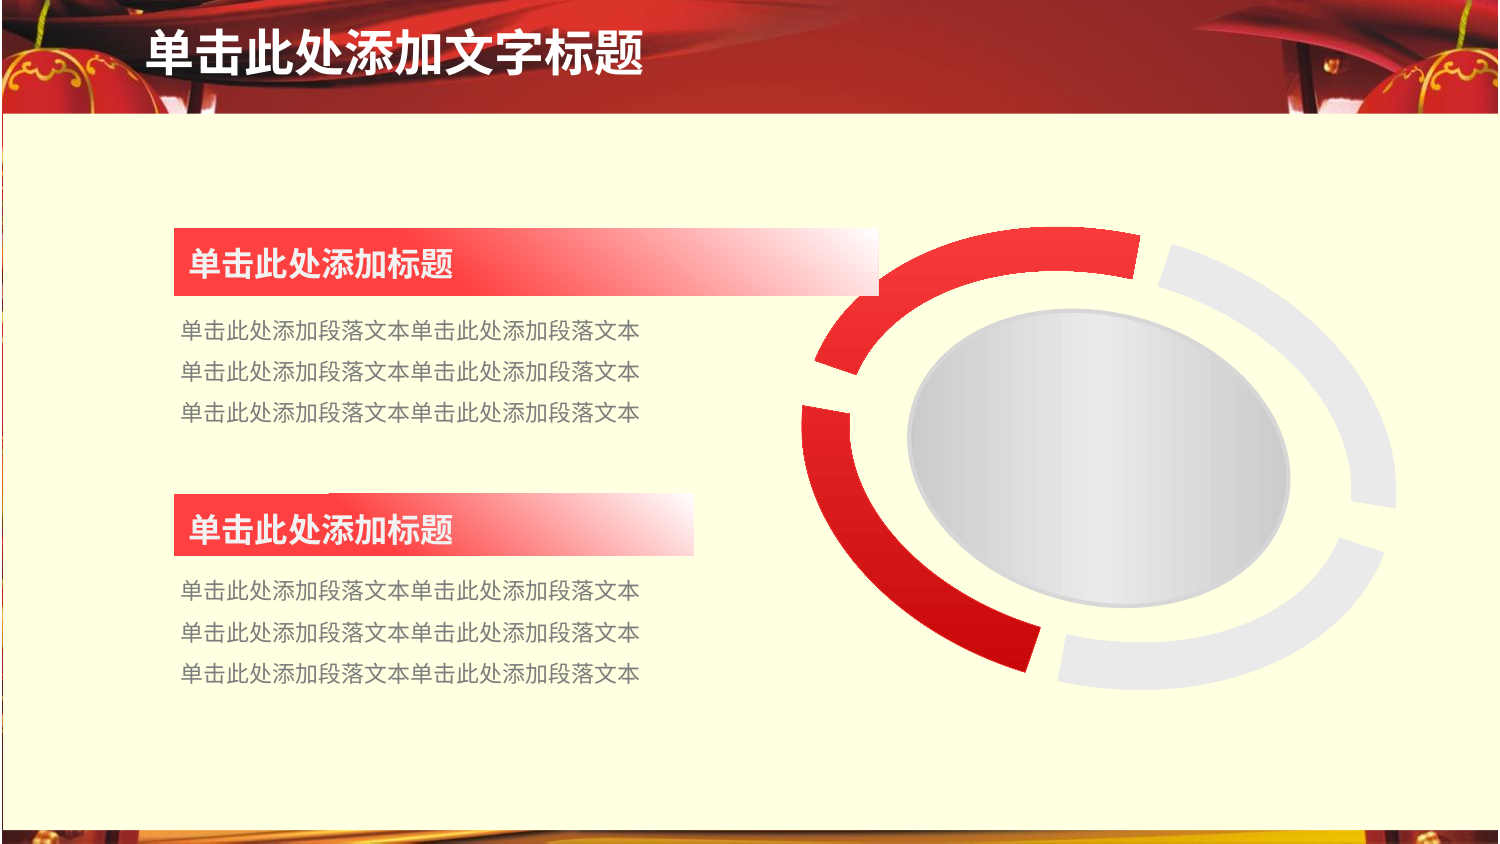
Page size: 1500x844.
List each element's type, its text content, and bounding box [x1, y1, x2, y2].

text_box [797, 232, 1400, 685]
text_box 单击此处添加段落文本单击此处添加段落文本单击此处添加段落文本单击此处添加段落文本 单击此处添加段落文本单击此处添加段落文本 [162, 555, 659, 695]
text_box 单击此处添加标题 [173, 228, 879, 296]
text_box 单击此处添加段落文本单击此处添加段落文本单击此处添加段落文本单击此处添加段落文本 单击此处添加段落文本单击此处添加段落文本 [162, 295, 659, 434]
picture [2, 0, 1498, 844]
text_box 单击此处添加标题 [173, 493, 694, 556]
